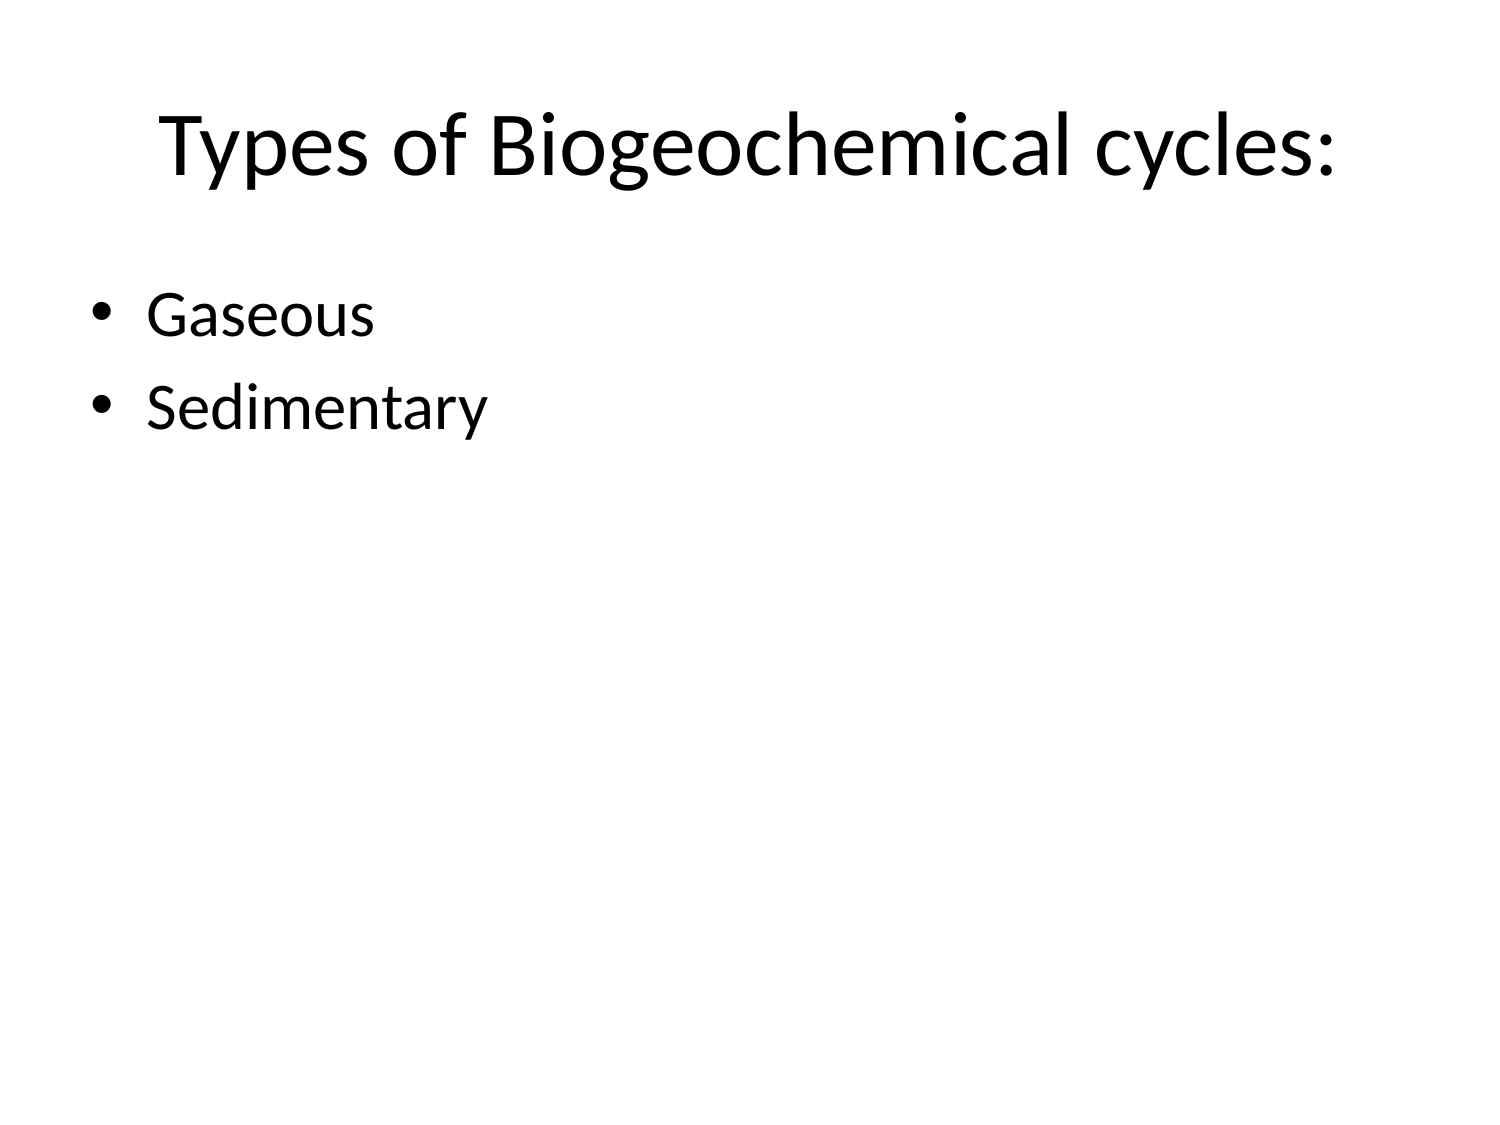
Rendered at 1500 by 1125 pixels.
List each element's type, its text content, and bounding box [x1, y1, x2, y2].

list Gaseous Sedimentary [75, 262, 1425, 1005]
title Types of Biogeochemical cycles: [75, 45, 1425, 233]
